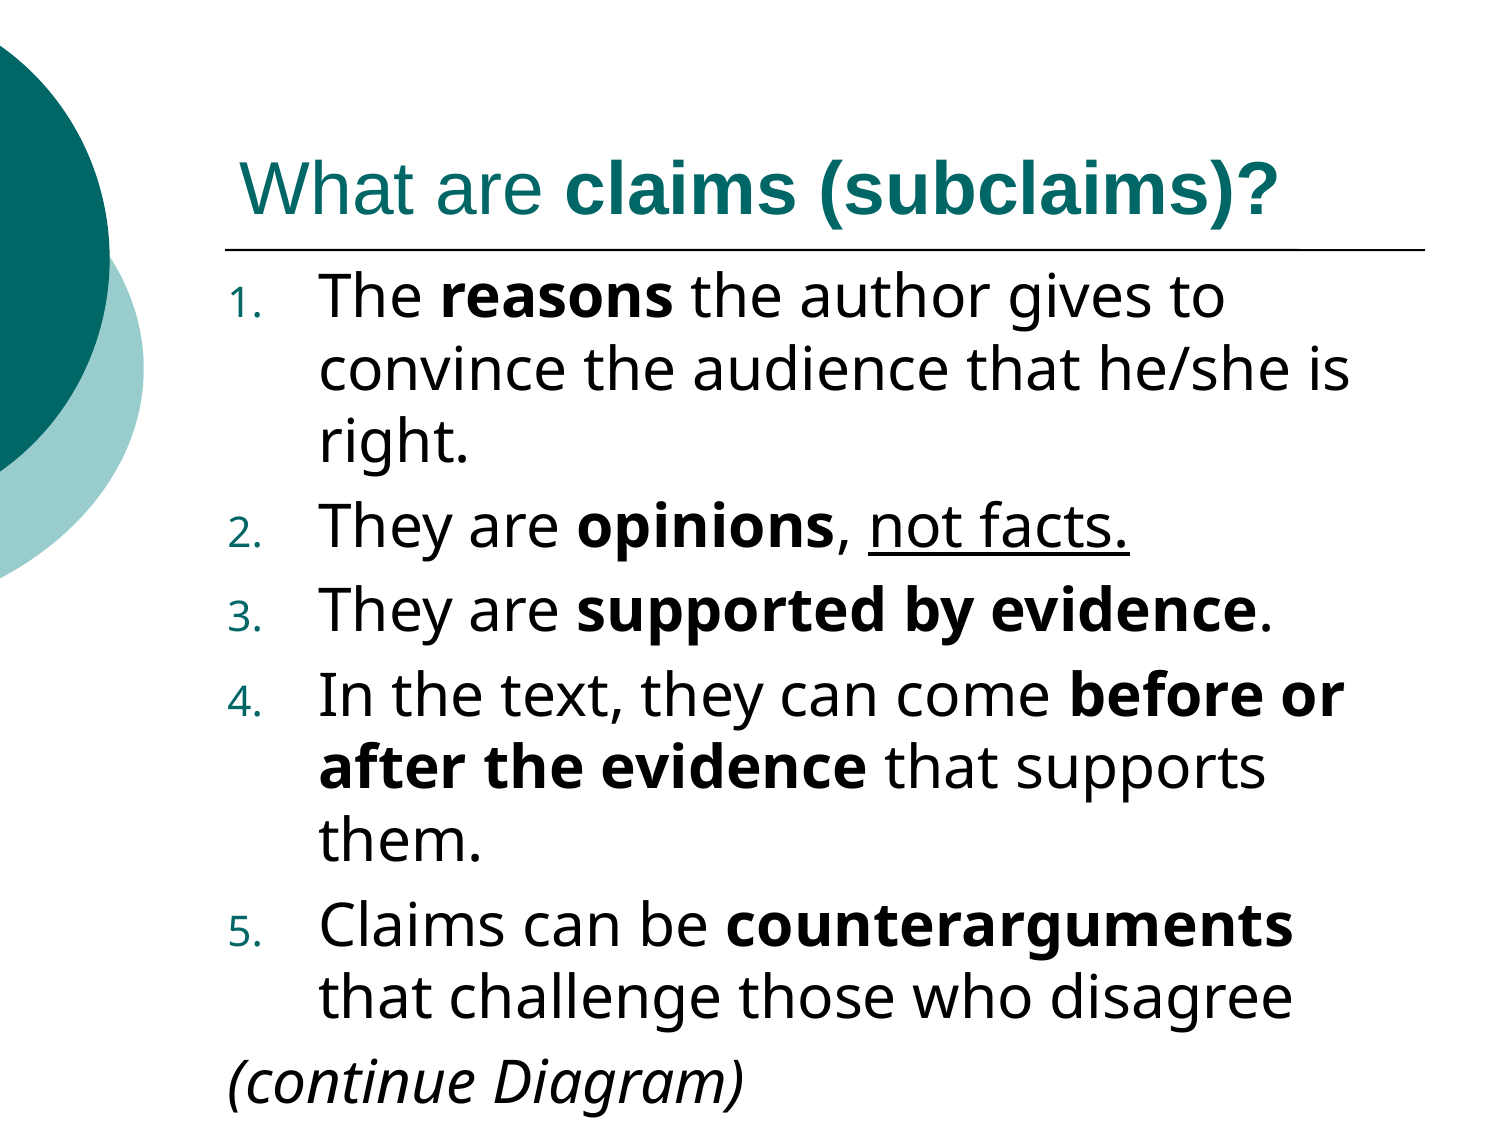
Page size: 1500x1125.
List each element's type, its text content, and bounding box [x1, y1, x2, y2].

list The reasons the author gives to convince the audience that he/she is right. They are opinions, not facts. They are supported by evidence. In the text, they can come before or after the evidence that supports them. Claims can be counterarguments that challenge those who disagree (continue Diagram) [212, 249, 1413, 1076]
title What are claims (subclaims)? [224, 49, 1425, 238]
